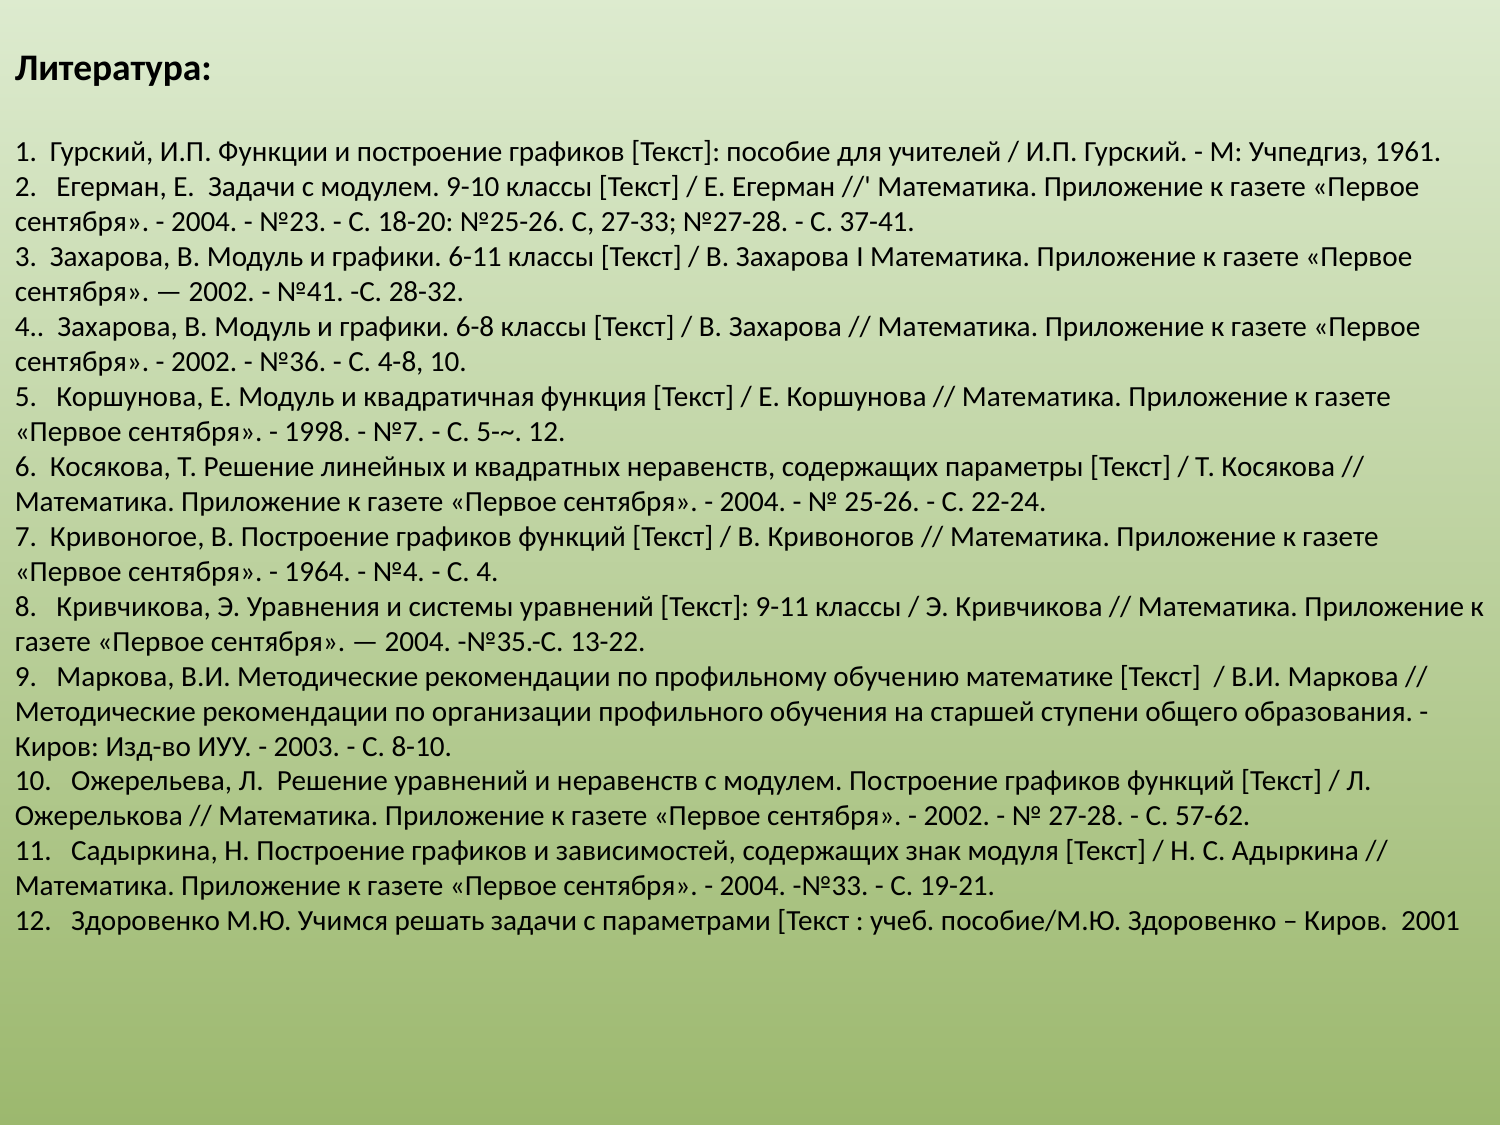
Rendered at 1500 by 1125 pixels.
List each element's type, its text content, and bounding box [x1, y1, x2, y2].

text_box Литература: 1. Гурский, И.П. Функции и построение графиков [Текст]: пособие для учителей / И.П. Гурский. - М: Учпедгиз, 1961. 2. Егерман, Е. Задачи с модулем. 9-10 классы [Текст] / Е. Егерман //' Математика. Приложение к газете «Первое сентября». - 2004. - №23. - С. 18-20: №25-26. С, 27-33; №27-28. - С. 37-41. 3. Захарова, В. Модуль и графики. 6-11 классы [Текст] / В. Захарова I Математика. Приложение к газете «Первое сентября». — 2002. - №41. -С. 28-32. 4.. Захарова, В. Модуль и графики. 6-8 классы [Текст] / В. Захарова // Ма­тематика. Приложение к газете «Первое сентября». - 2002. - №36. - С. 4-8, 10. 5. Коршунова, Е. Модуль и квадратичная функция [Текст] / Е. Коршунова // Математика. Приложение к газете «Первое сентября». - 1998. - №7. - С. 5-~. 12. 6. Косякова, Т. Решение линейных и квадратных неравенств, содержащих параметры [Текст] / Т. Косякова // Математика. Приложение к газете «Первое сентября». - 2004. - № 25-26. - С. 22-24. 7. Кривоногое, В. Построение графиков функций [Текст] / В. Кривоногов // Математика. Приложение к газете «Первое сентября». - 1964. - №4. - С. 4. 8. Кривчикова, Э. Уравнения и системы уравнений [Текст]: 9-11 классы / Э. Кривчикова // Математика. Приложение к газете «Первое сентября». — 2004. -№35.-С. 13-22. 9. Маркова, В.И. Методические рекомендации по профильному обуче­нию математике [Текст] / В.И. Маркова // Методические рекомендации по ор­ганизации профильного обучения на старшей ступени общего образования. -Киров: Изд-во ИУУ. - 2003. - С. 8-10. 10. Ожерельева, Л. Решение уравнений и неравенств с модулем. По­строение графиков функций [Текст] / Л. Ожерелькова // Математика. Прило­жение к газете «Первое сентября». - 2002. - № 27-28. - С. 57-62. 11. Садыркина, Н. Построение графиков и зависимостей, содержащих знак модуля [Текст] / Н. С. Адыркина // Математика. Приложение к газете «Первое сентября». - 2004. -№33. - С. 19-21. 12. Здоровенко М.Ю. Учимся решать задачи с параметрами [Текст : учеб. пособие/М.Ю. Здоровенко – Киров. 2001 [0, 35, 1500, 1024]
